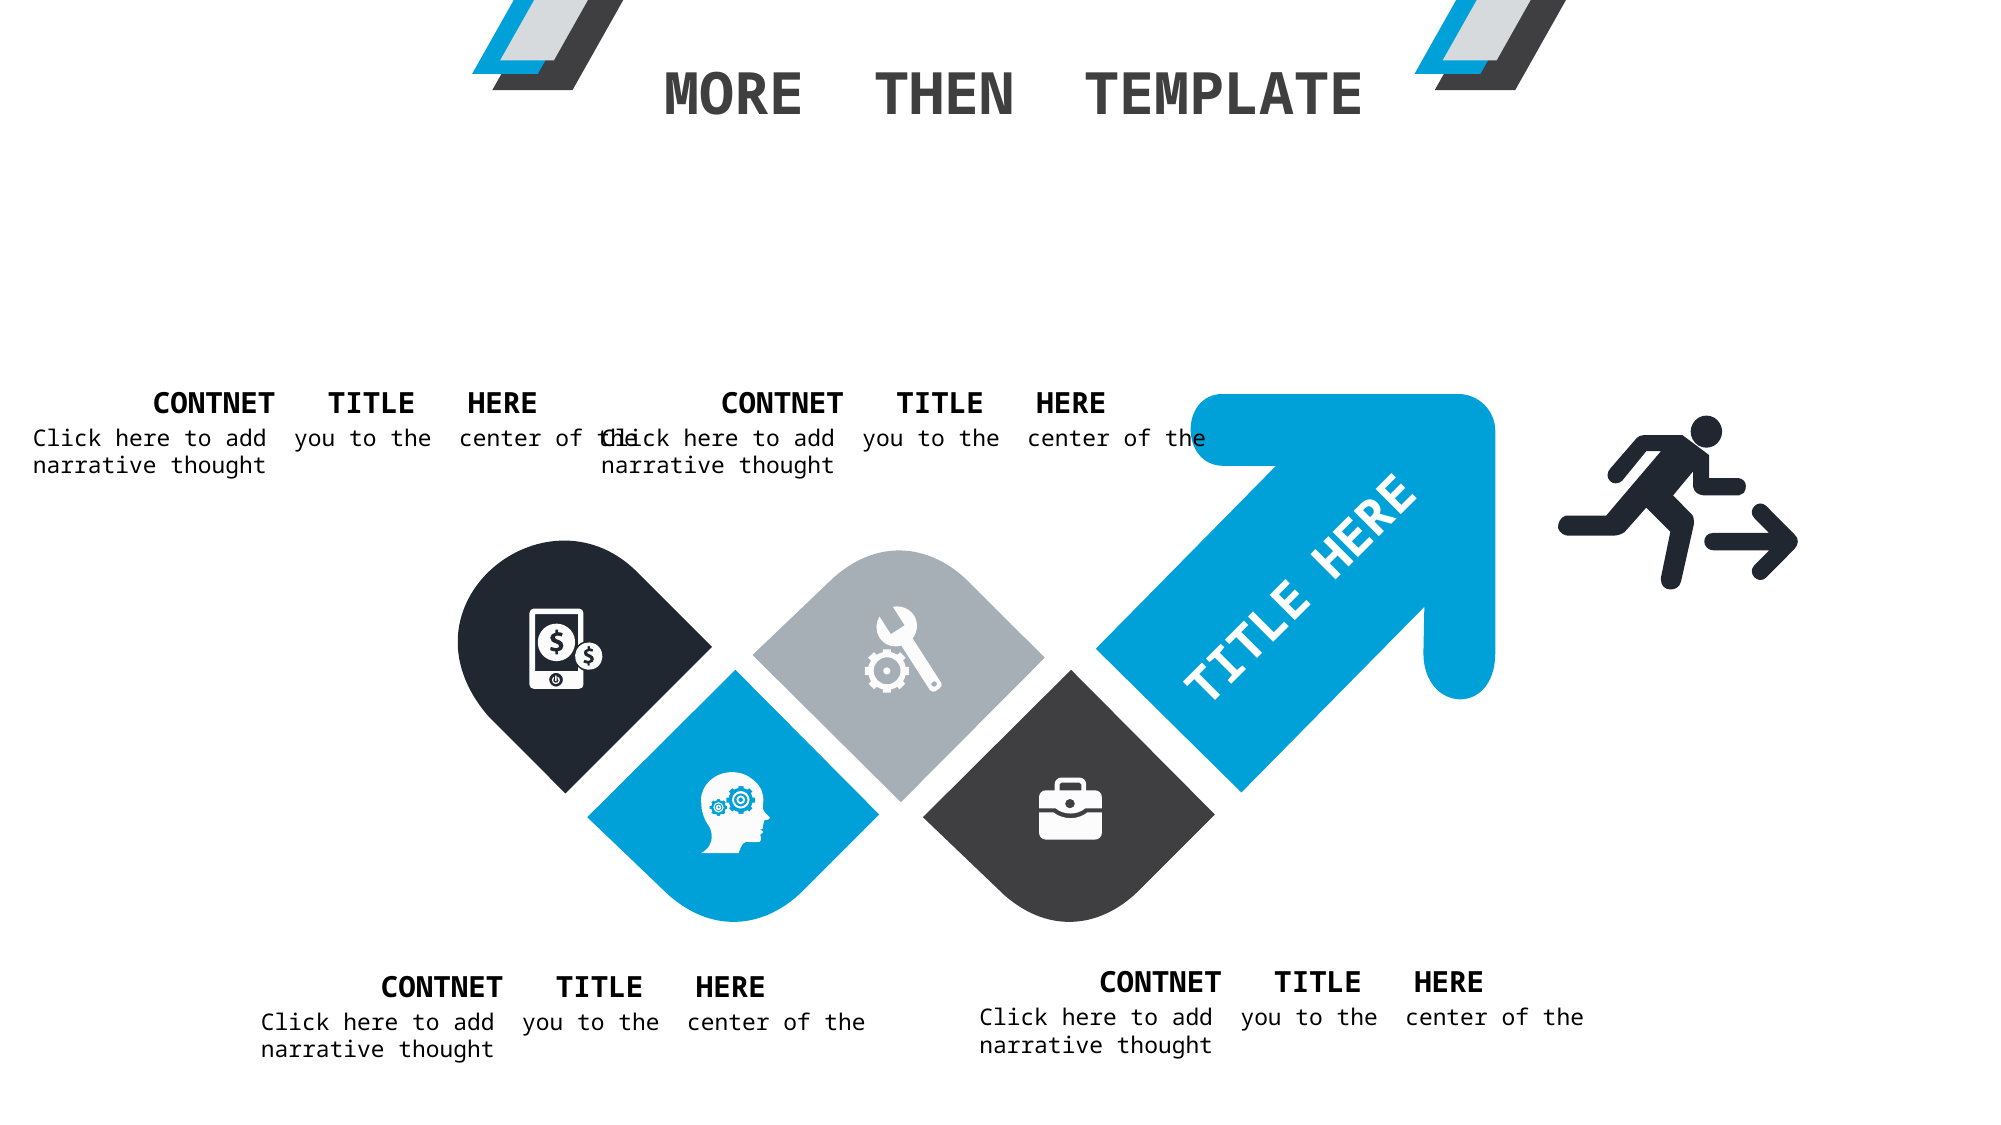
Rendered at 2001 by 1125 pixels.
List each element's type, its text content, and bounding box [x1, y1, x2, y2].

text_box MORE THEN TEMPLATE [619, 40, 1380, 136]
text_box CONTNET TITLE HERE Click here to add you to the center of the narrative thought [964, 935, 1627, 1066]
text_box [752, 550, 1045, 803]
text_box [922, 669, 1215, 922]
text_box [1414, 0, 1567, 91]
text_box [472, 0, 624, 91]
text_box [864, 605, 943, 693]
text_box [1095, 394, 1496, 793]
text_box TITLE HERE [1156, 445, 1443, 732]
text_box [457, 540, 712, 794]
text_box [587, 669, 880, 922]
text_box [1557, 415, 1800, 590]
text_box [1039, 777, 1102, 840]
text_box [529, 608, 604, 689]
text_box CONTNET TITLE HERE Click here to add you to the center of the narrative thought [18, 355, 681, 486]
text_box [700, 772, 774, 854]
text_box CONTNET TITLE HERE Click here to add you to the center of the narrative thought [681, 355, 1249, 486]
text_box CONTNET TITLE HERE Click here to add you to the center of the narrative thought [246, 940, 909, 1070]
